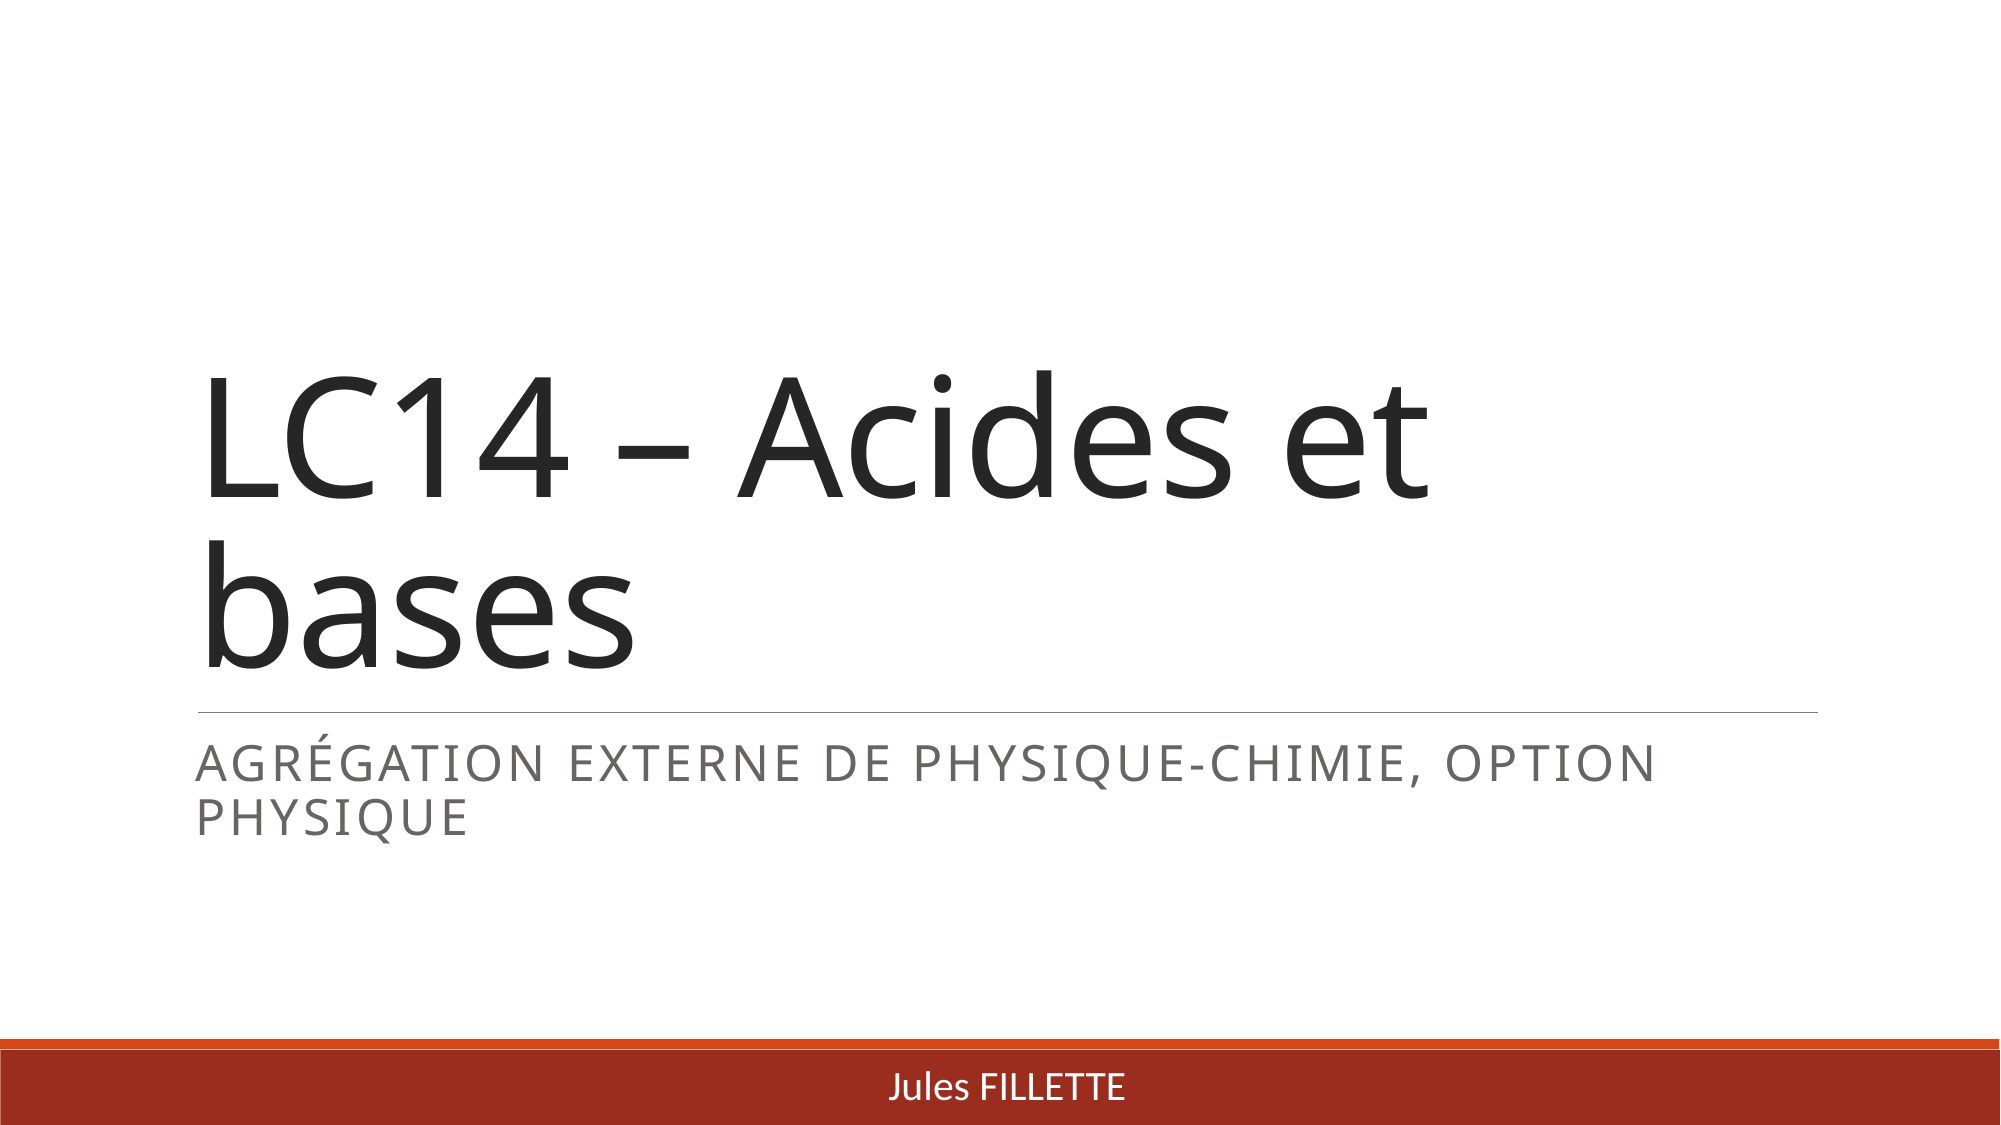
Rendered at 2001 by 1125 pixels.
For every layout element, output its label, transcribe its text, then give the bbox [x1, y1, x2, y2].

text_box Jules FILLETTE [0, 1056, 2000, 1125]
subtitle Agrégation externe de Physique-chimie, option Physique [180, 730, 1831, 919]
title LC14 – Acides et bases [180, 124, 1830, 710]
